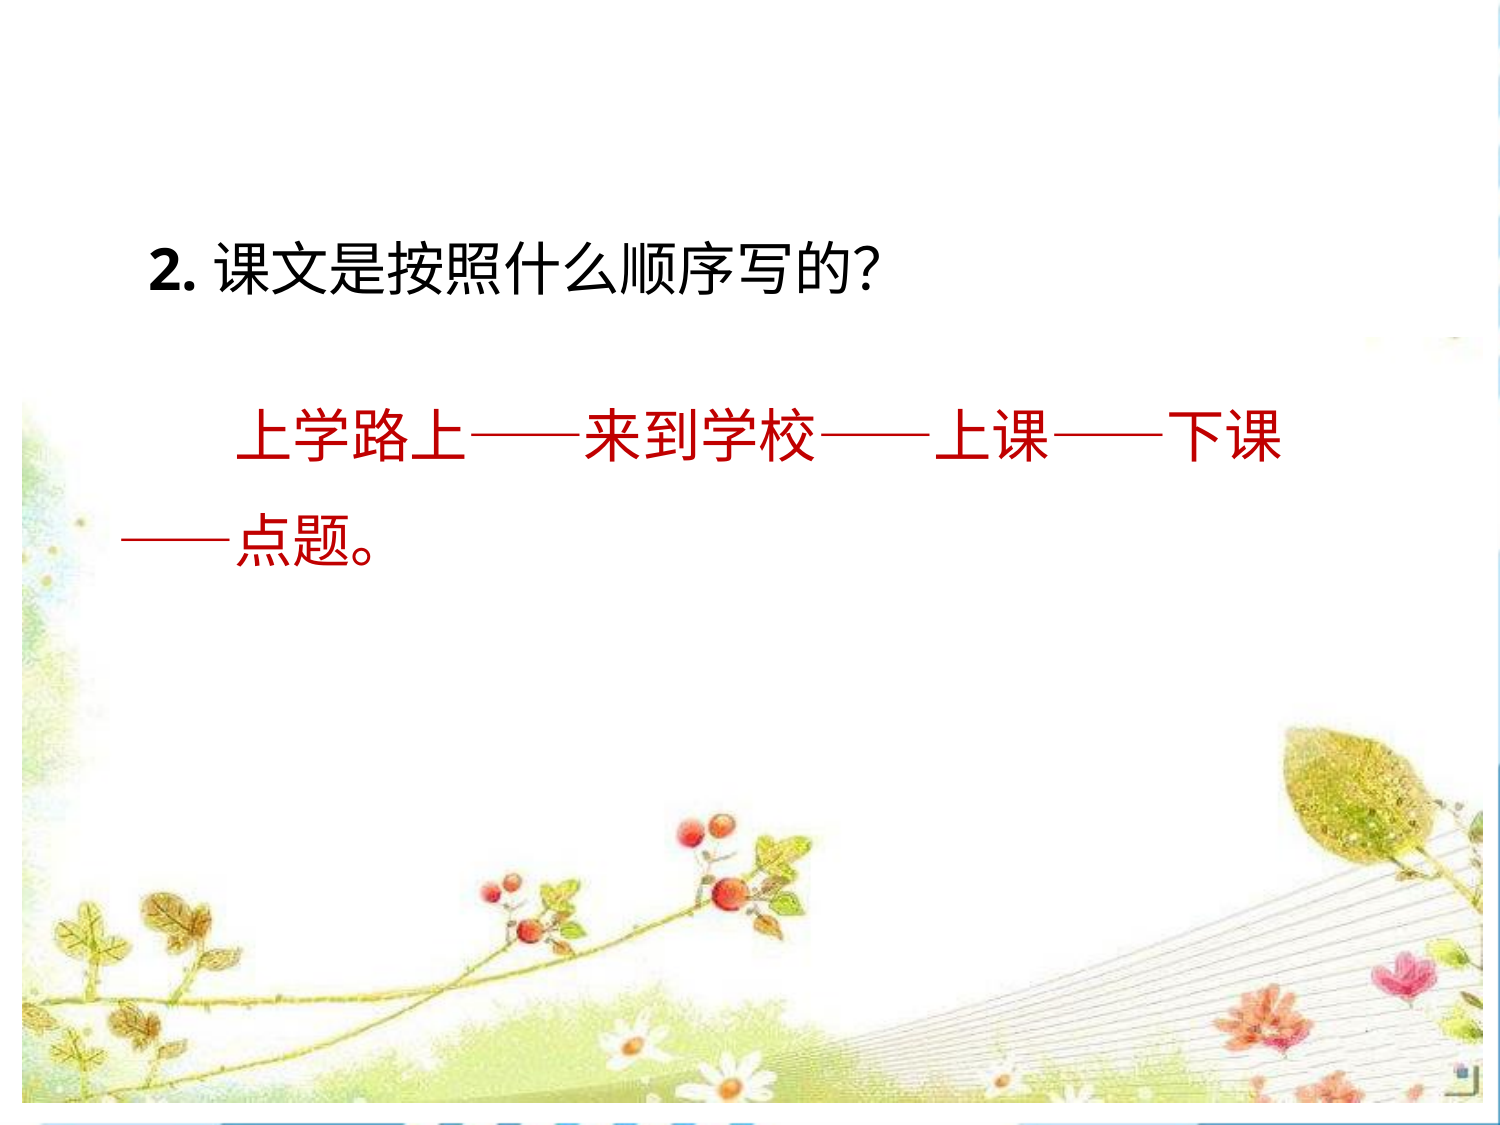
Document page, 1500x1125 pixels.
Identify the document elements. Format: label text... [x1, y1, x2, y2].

picture [0, 0, 1500, 1125]
list 2.课文是按照什么顺序写的？ [103, 233, 1397, 337]
